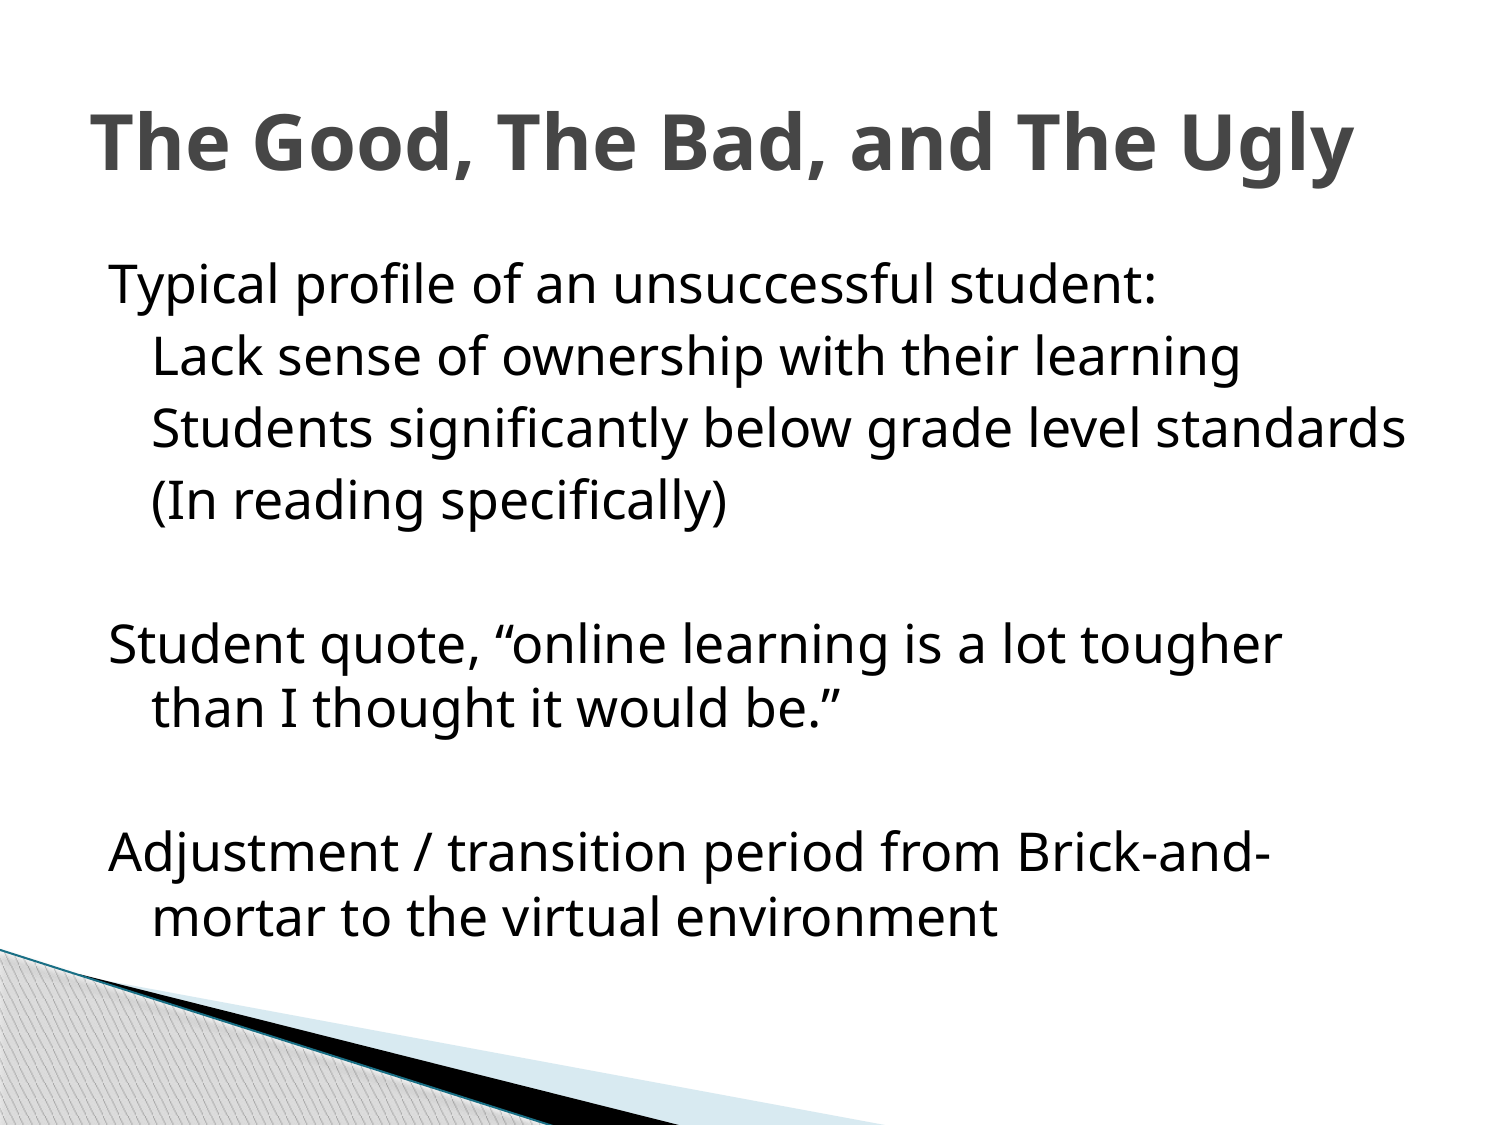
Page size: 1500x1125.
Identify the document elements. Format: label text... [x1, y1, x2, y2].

title The Good, The Bad, and The Ugly [75, 45, 1425, 233]
list Typical profile of an unsuccessful student: Lack sense of ownership with their learning Students significantly below grade level standards (In reading specifically) Student quote, “online learning is a lot tougher than I thought it would be.” Adjustment / transition period from Brick-and-mortar to the virtual environment [75, 243, 1425, 986]
